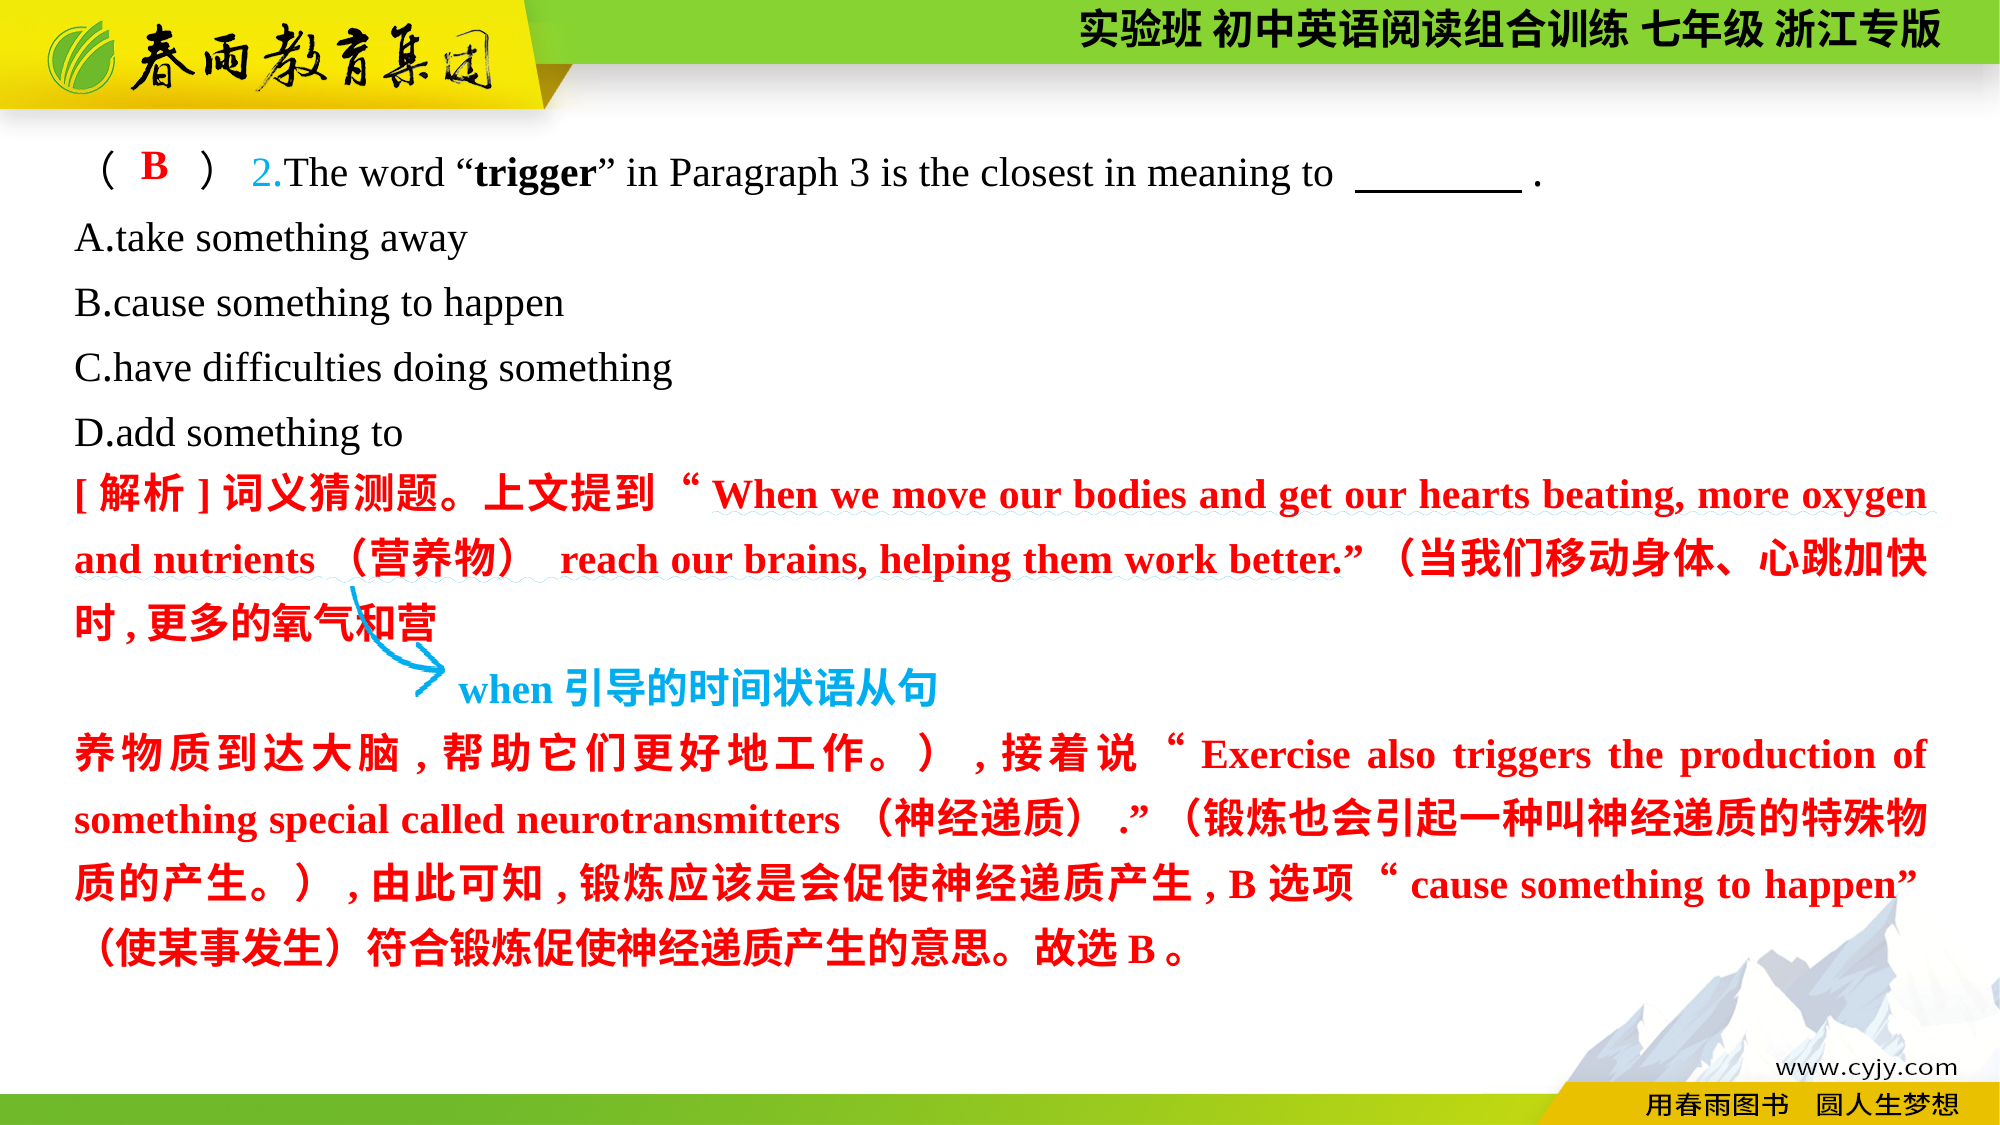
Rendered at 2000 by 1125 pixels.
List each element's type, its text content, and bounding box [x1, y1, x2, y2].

list （ ）2.The word “trigger” in Paragraph 3 is the closest in meaning to . A.take something away B.cause something to happen C.have difficulties doing something D.add something to [59, 122, 1944, 459]
text_box [解析]词义猜测题。上文提到“When we move our bodies and get our hearts beating, more oxygen and nutrients（营养物） reach our brains, helping them work better.”（当我们移动身体、心跳加快时,更多的氧气和营 when引导的时间状语从句 养物质到达大脑,帮助它们更好地工作。）,接着说“Exercise also triggers the production of something special called neurotransmitters（神经递质）.”（锻炼也会引起一种叫神经递质的特殊物质的产生。）,由此可知,锻炼应该是会促使神经递质产生, B选项“cause something to happen”（使某事发生）符合锻炼促使神经递质产生的意思。故选B。 [59, 459, 1944, 980]
text_box B [126, 130, 184, 196]
picture [0, 0, 2000, 1125]
